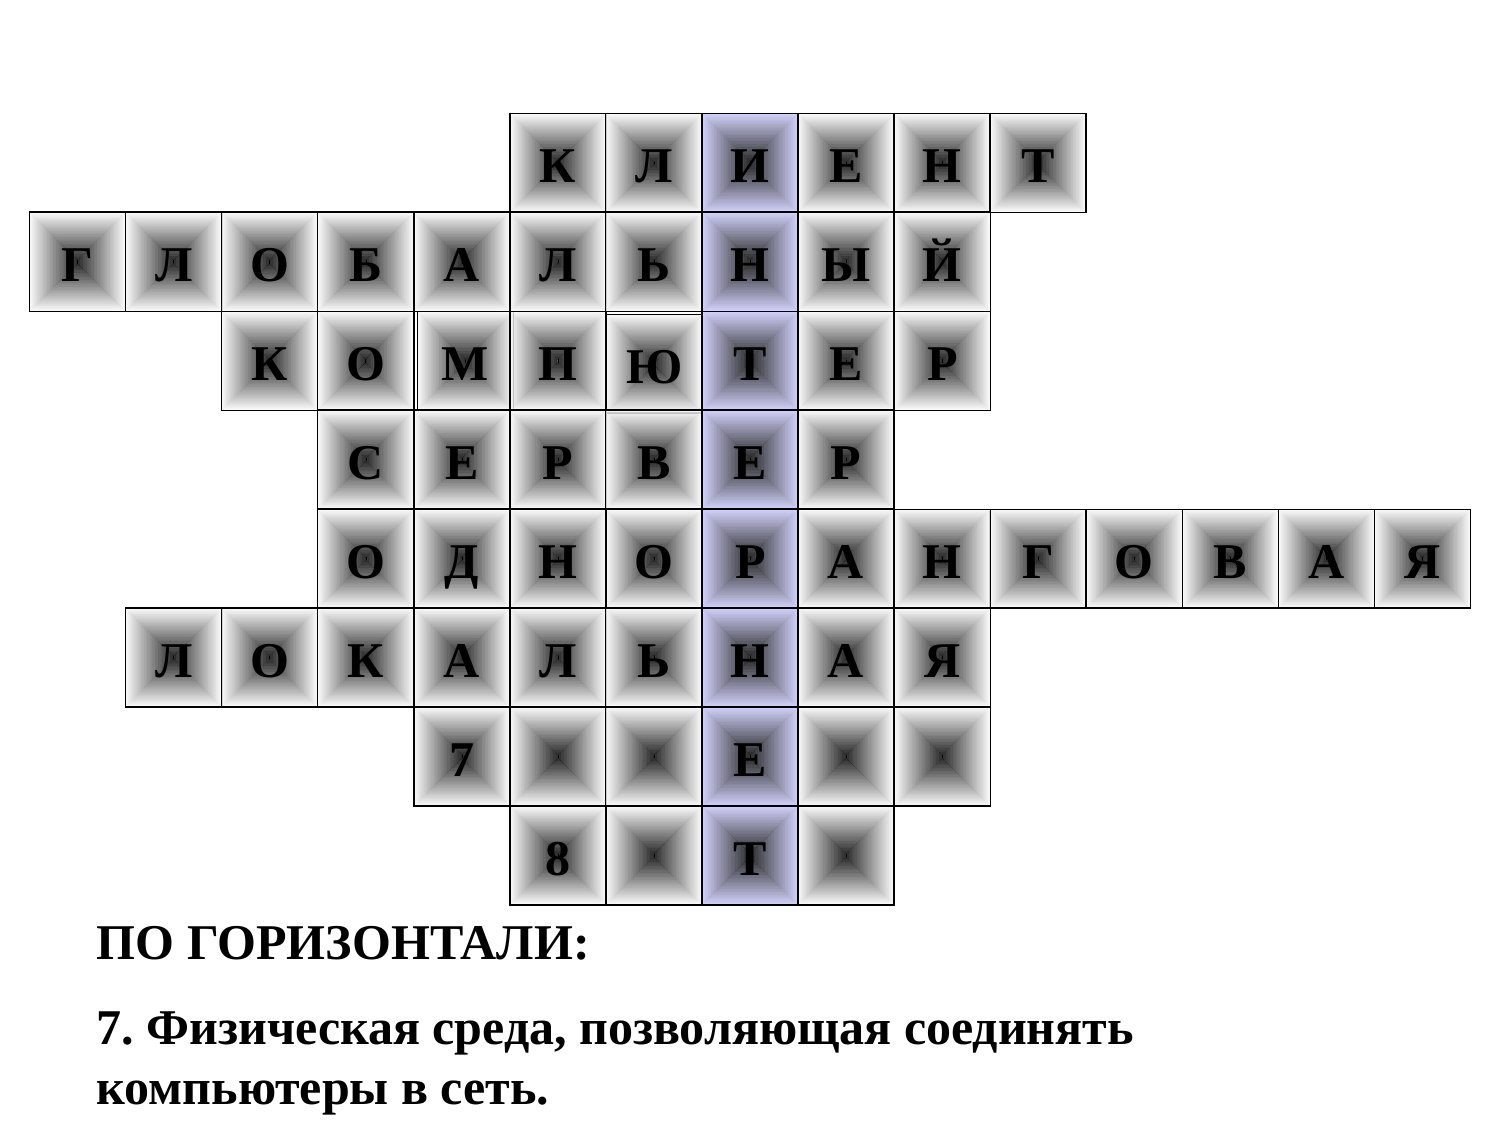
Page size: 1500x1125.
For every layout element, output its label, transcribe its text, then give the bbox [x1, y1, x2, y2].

text_box Я [895, 608, 991, 706]
text_box А [413, 608, 509, 706]
text_box Н [894, 113, 990, 212]
text_box 8 [509, 807, 607, 902]
text_box Т [702, 311, 797, 410]
text_box 7 [413, 706, 509, 807]
text_box Р [509, 410, 605, 509]
text_box С [317, 410, 413, 509]
text_box Л [509, 608, 605, 706]
text_box Е [413, 410, 509, 509]
text_box Р [702, 509, 797, 609]
text_box О [317, 509, 413, 608]
text_box Б [317, 212, 414, 311]
text_box А [414, 212, 509, 312]
text_box [605, 706, 702, 807]
text_box Ю [606, 314, 702, 410]
text_box П [509, 311, 606, 410]
text_box Я [1375, 509, 1471, 609]
text_box К [221, 311, 318, 411]
text_box Н [702, 212, 797, 311]
text_box Н [894, 509, 991, 608]
text_box [799, 706, 895, 807]
text_box Л [509, 212, 605, 311]
text_box О [607, 510, 702, 608]
text_box Т [702, 805, 799, 902]
text_box Г [991, 509, 1087, 609]
text_box Г [29, 212, 125, 312]
text_box Д [413, 509, 509, 608]
text_box М [417, 311, 509, 410]
text_box Й [895, 212, 991, 311]
text_box Л [125, 212, 221, 312]
text_box Л [125, 608, 221, 707]
text_box Р [894, 311, 991, 411]
text_box [895, 706, 991, 807]
text_box Н [702, 609, 797, 706]
text_box ПО ГОРИЗОНТАЛИ: 7. Физическая среда, позволяющая соединять компьютеры в сеть. [81, 902, 1453, 1123]
text_box Ы [797, 212, 895, 311]
text_box О [221, 608, 317, 707]
text_box Т [990, 113, 1087, 213]
text_box [799, 807, 895, 902]
text_box А [1279, 509, 1375, 609]
text_box Л [605, 113, 702, 212]
text_box К [509, 113, 605, 212]
text_box Е [797, 113, 894, 212]
text_box Е [797, 311, 894, 410]
text_box А [797, 509, 894, 608]
text_box Н [509, 509, 607, 608]
text_box И [702, 113, 797, 212]
text_box А [797, 608, 895, 706]
text_box Р [797, 410, 895, 509]
text_box В [1183, 509, 1279, 609]
text_box Ь [605, 212, 702, 312]
text_box Е [702, 706, 799, 805]
text_box О [221, 212, 317, 311]
text_box О [1087, 509, 1183, 609]
text_box [509, 706, 605, 807]
text_box В [605, 410, 702, 510]
text_box К [317, 608, 413, 707]
text_box О [318, 311, 414, 410]
text_box Ь [605, 608, 702, 706]
text_box [607, 807, 702, 902]
text_box Е [702, 410, 797, 509]
